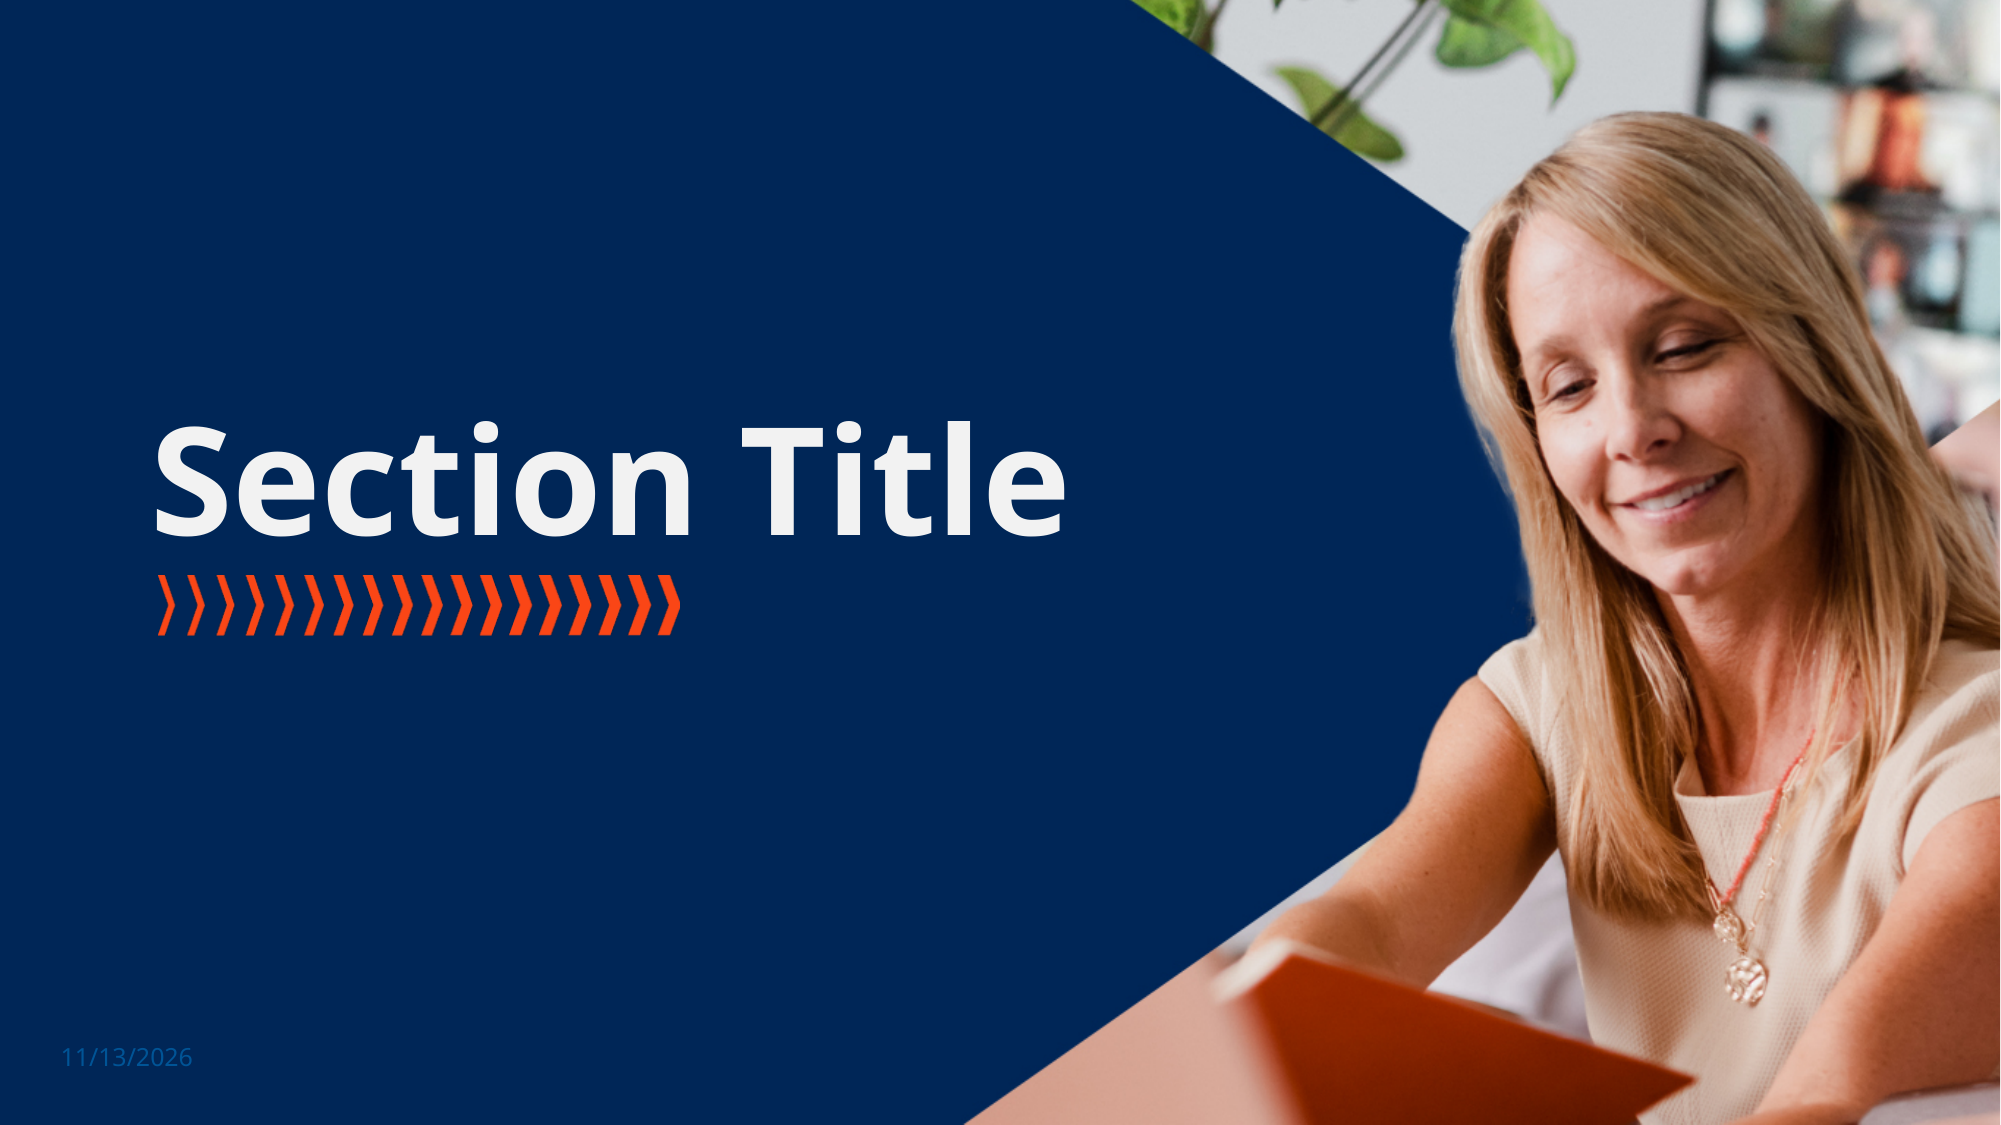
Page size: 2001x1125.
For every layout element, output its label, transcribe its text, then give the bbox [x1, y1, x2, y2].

text_box 12/6/22 [45, 1028, 1771, 1089]
picture [0, 0, 2001, 1125]
title Section Title [135, 335, 1158, 576]
